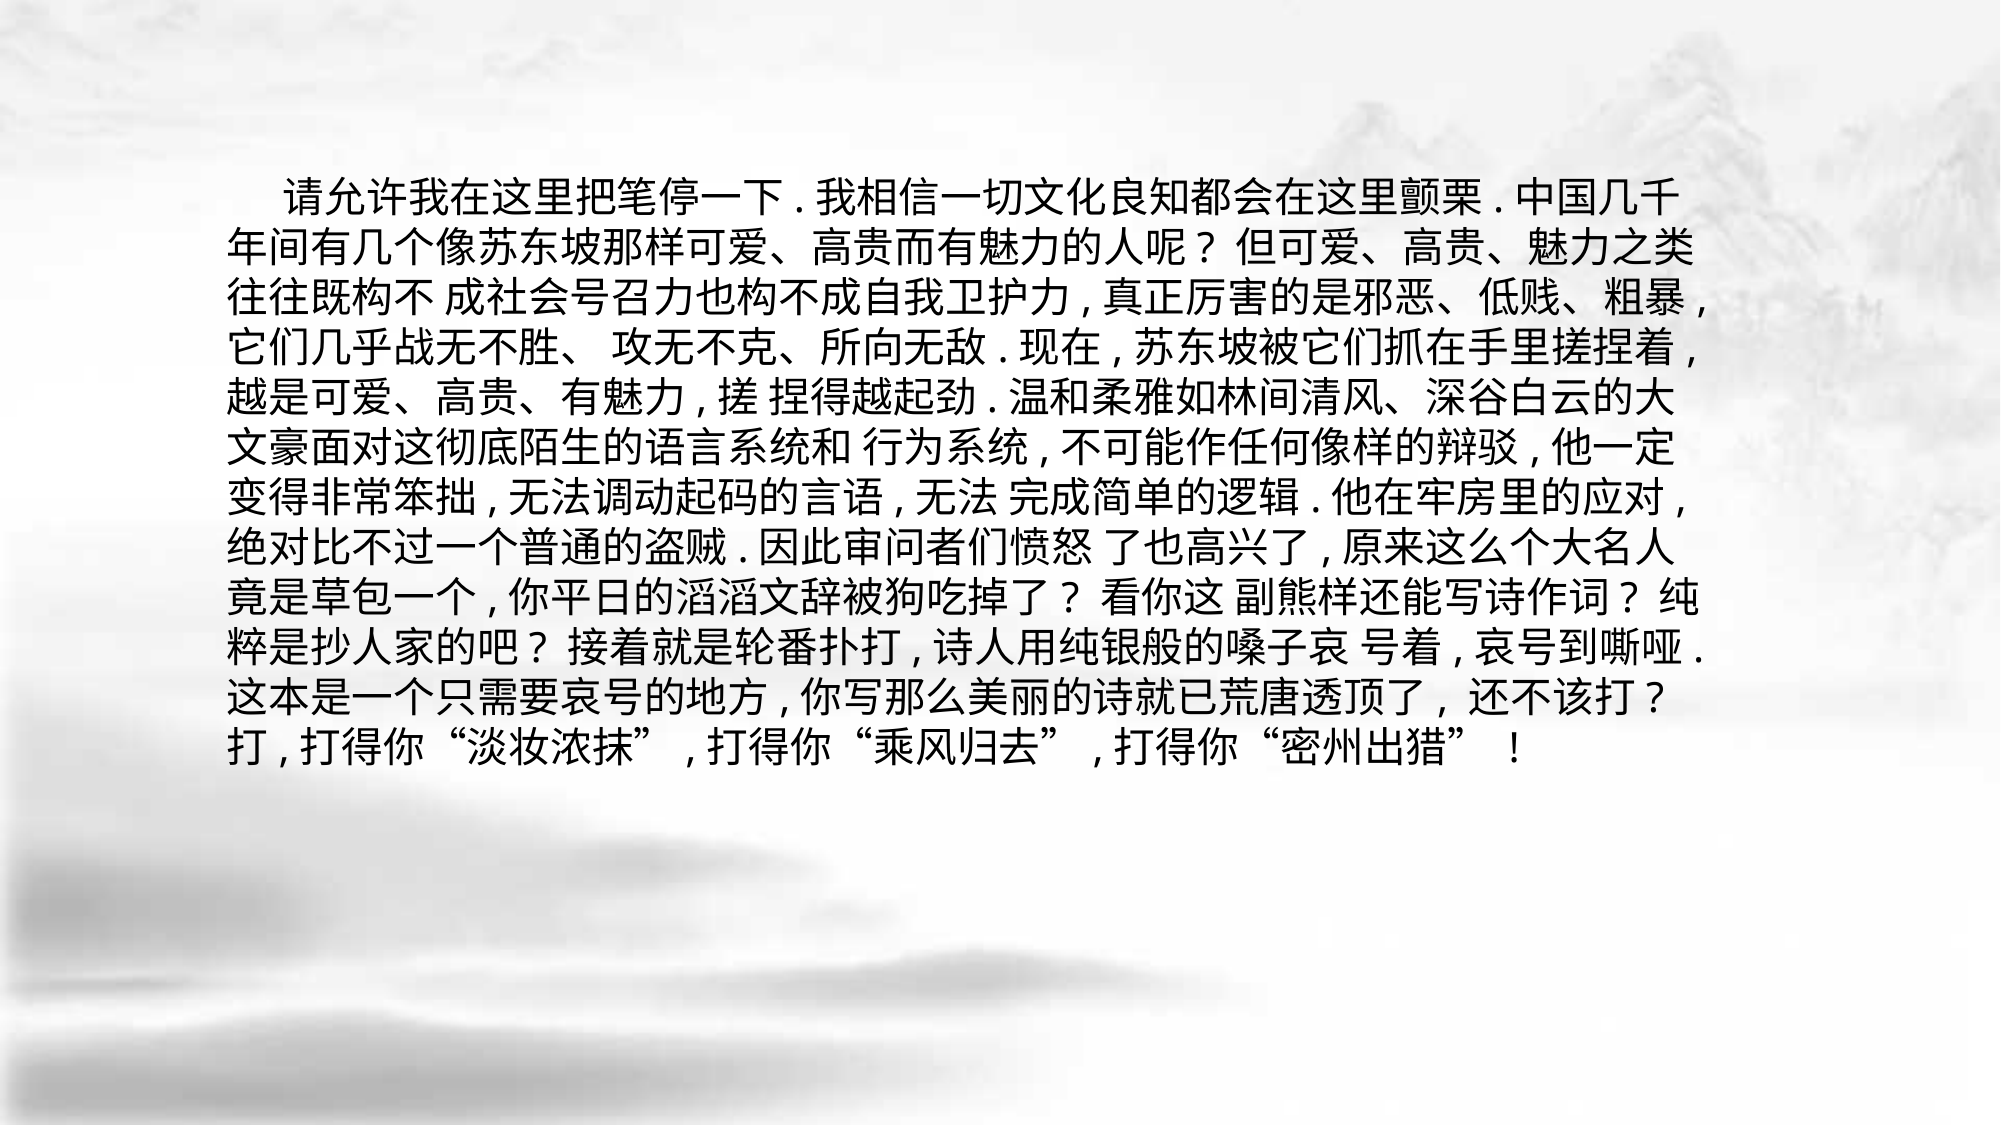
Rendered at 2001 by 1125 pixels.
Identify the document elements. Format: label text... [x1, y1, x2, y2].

picture [0, 0, 2001, 1125]
text_box 请允许我在这里把笔停一下.我相信一切文化良知都会在这里颤栗.中国几千年间有几个像苏东坡那样可爱、高贵而有魅力的人呢? 但可爱、高贵、魅力之类往往既构不 成社会号召力也构不成自我卫护力,真正厉害的是邪恶、低贱、粗暴,它们几乎战无不胜、 攻无不克、所向无敌.现在,苏东坡被它们抓在手里搓捏着,越是可爱、高贵、有魅力,搓 捏得越起劲.温和柔雅如林间清风、深谷白云的大文豪面对这彻底陌生的语言系统和 行为系统,不可能作任何像样的辩驳,他一定变得非常笨拙,无法调动起码的言语,无法 完成简单的逻辑.他在牢房里的应对,绝对比不过一个普通的盗贼.因此审问者们愤怒 了也高兴了,原来这么个大名人竟是草包一个,你平日的滔滔文辞被狗吃掉了? 看你这 副熊样还能写诗作词? 纯粹是抄人家的吧? 接着就是轮番扑打,诗人用纯银般的嗓子哀 号着,哀号到嘶哑.这本是一个只需要哀号的地方,你写那么美丽的诗就已荒唐透顶了, 还不该打? 打,打得你“淡妆浓抹”,打得你“乘风归去”,打得你“密州出猎” ! [211, 163, 1724, 779]
